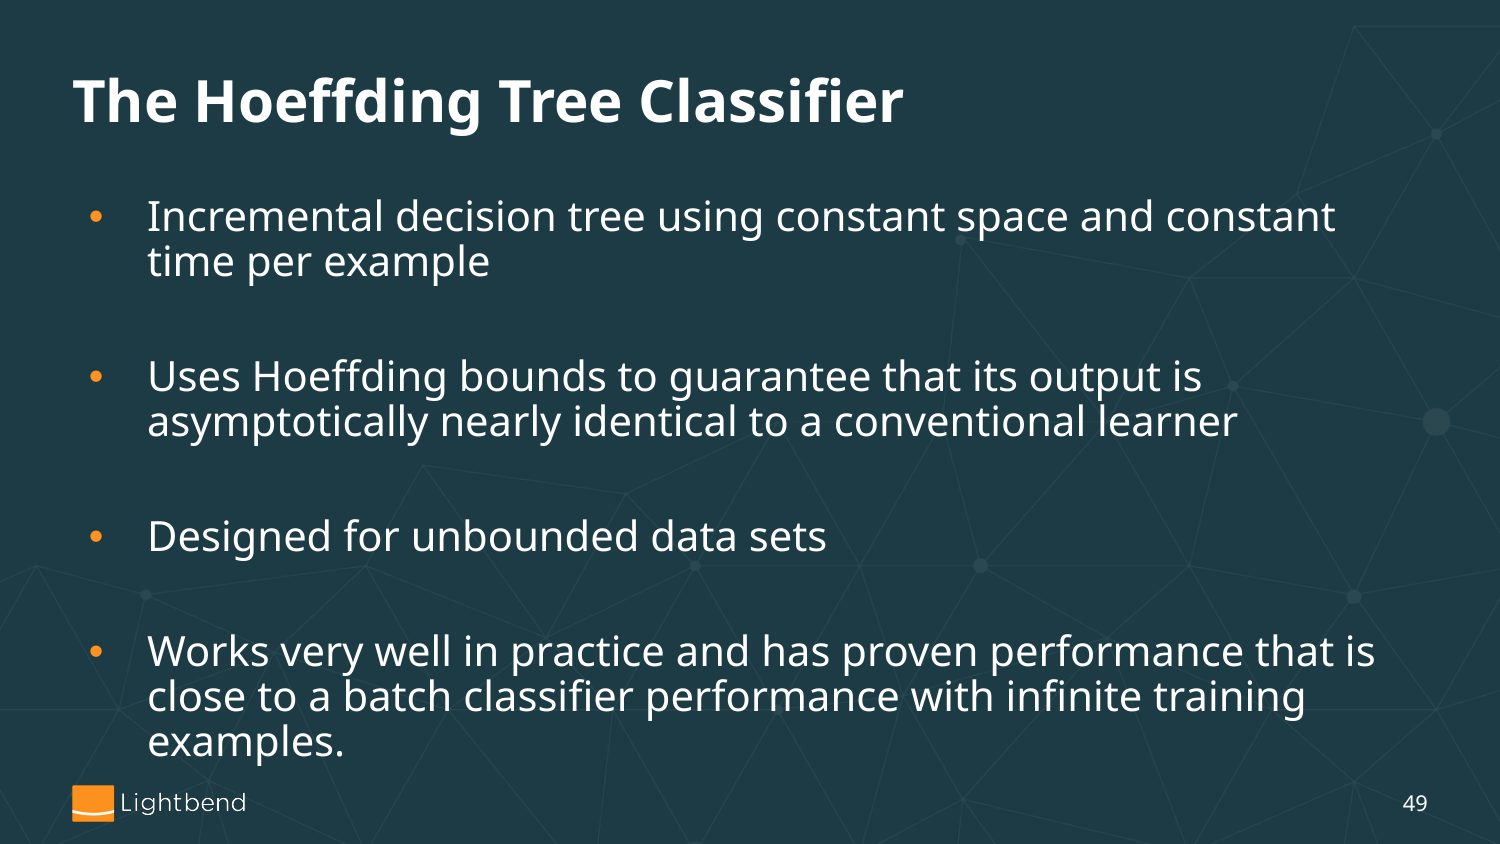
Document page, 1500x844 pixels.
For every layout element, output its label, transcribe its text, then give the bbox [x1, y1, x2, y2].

picture [72, 785, 245, 822]
list Incremental decision tree using constant space and constant time per example Uses Hoeffding bounds to guarantee that its output is asymptotically nearly identical to a conventional learner Designed for unbounded data sets Works very well in practice and has proven performance that is close to a batch classifier performance with infinite training examples. [72, 195, 1428, 760]
title The Hoeffding Tree Classifier [72, 54, 1428, 153]
slide_number ‹#› [1090, 782, 1428, 827]
